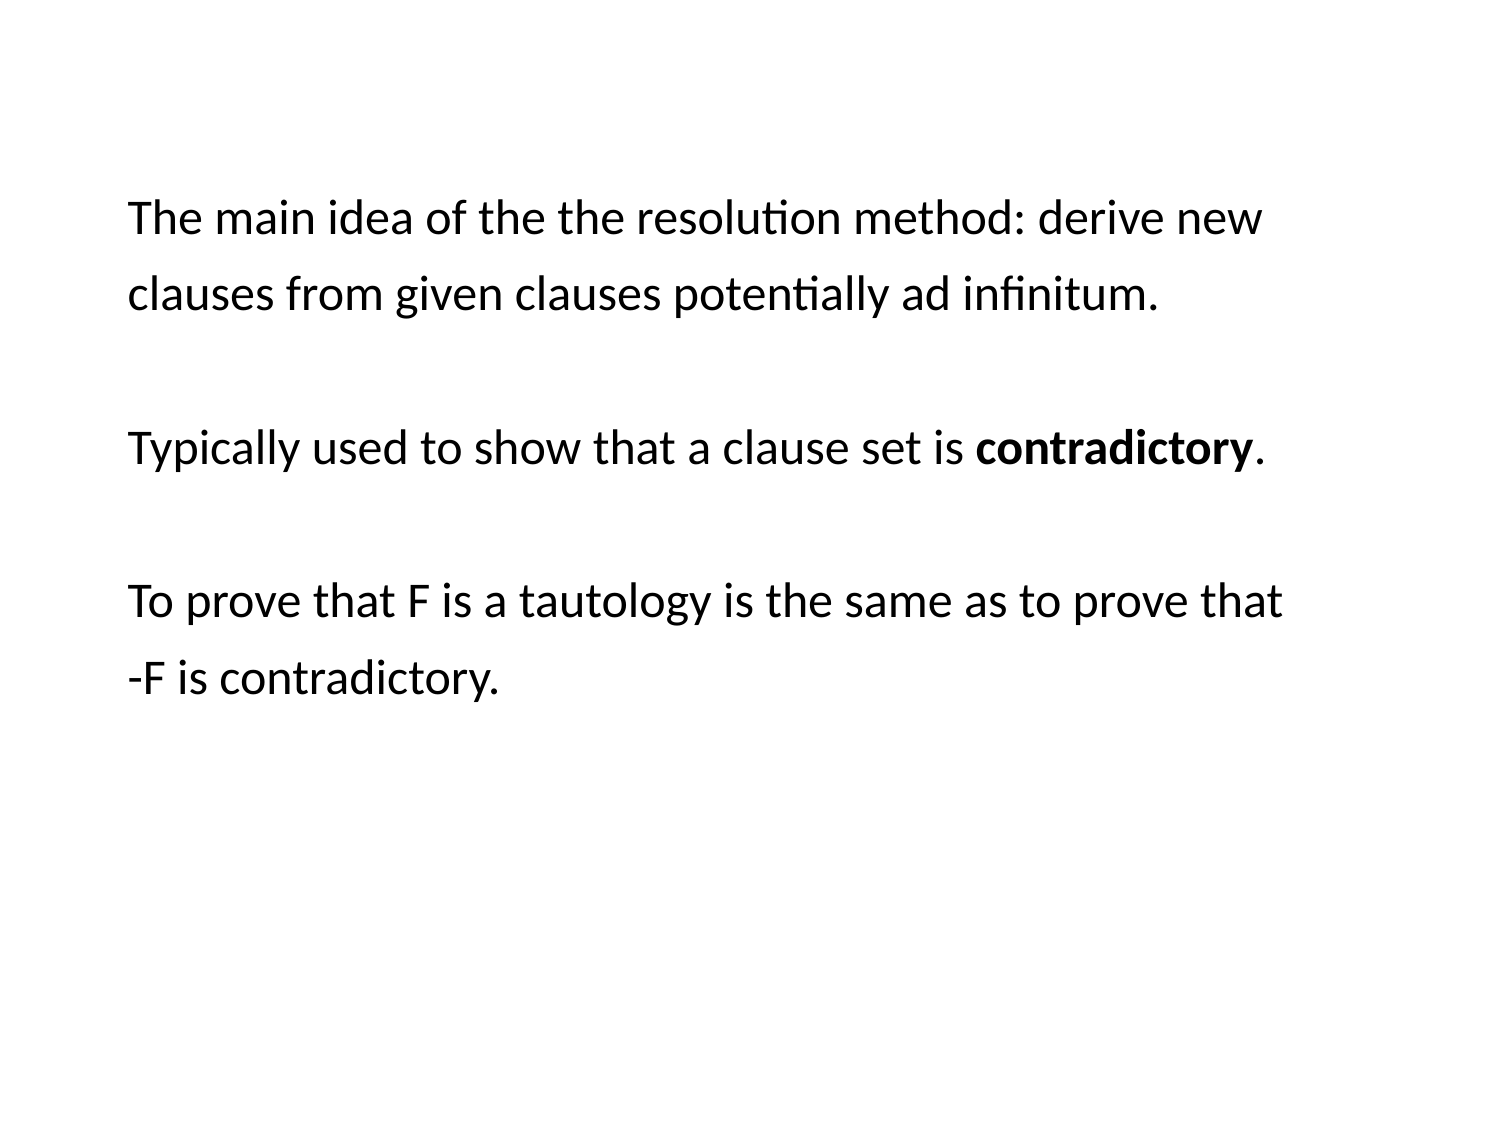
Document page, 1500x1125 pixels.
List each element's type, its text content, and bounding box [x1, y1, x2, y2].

text_box The main idea of the the resolution method: derive new clauses from given clauses potentially ad infinitum. Typically used to show that a clause set is contradictory. To prove that F is a tautology is the same as to prove that -F is contradictory. [112, 99, 1388, 1000]
